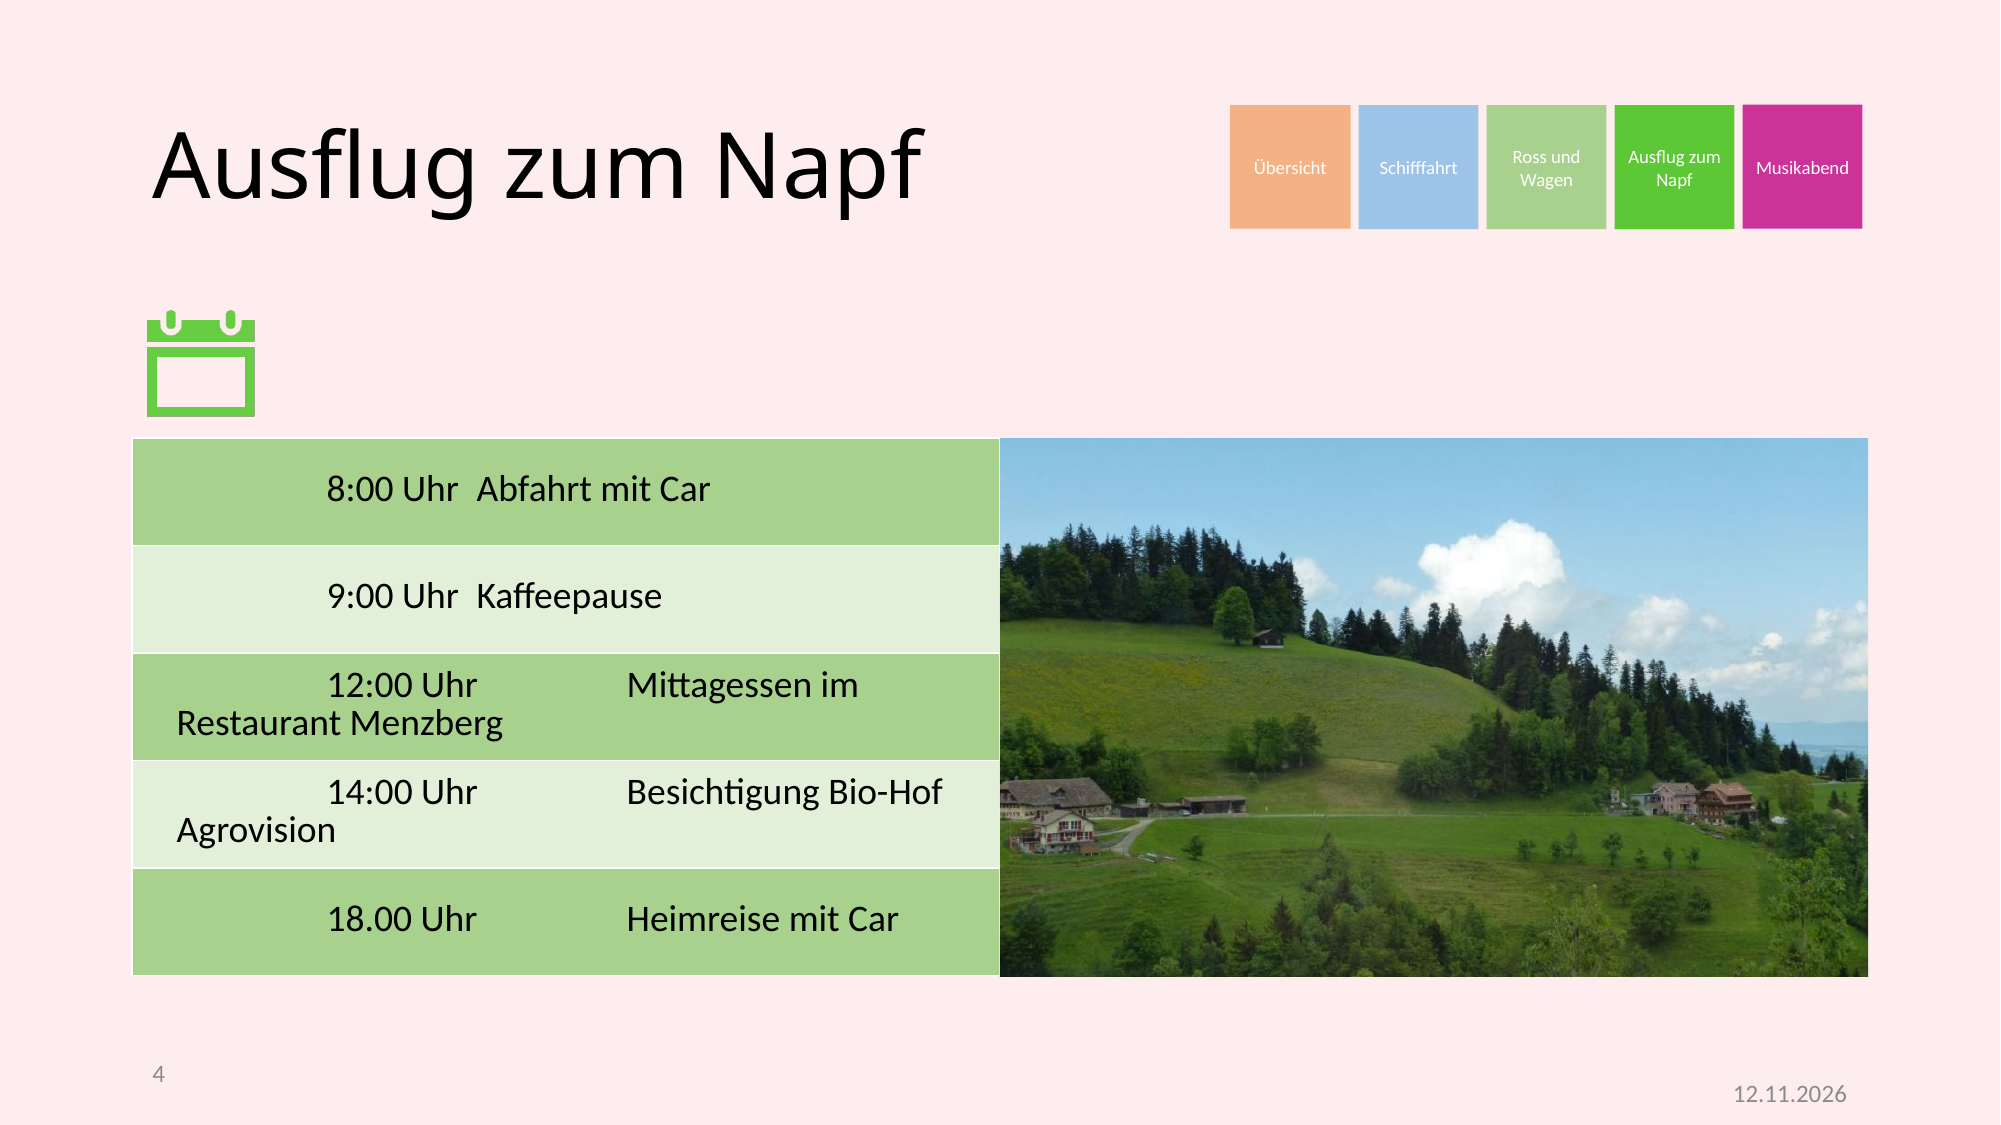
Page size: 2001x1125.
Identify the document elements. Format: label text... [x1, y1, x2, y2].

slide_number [1412, 1062, 1863, 1123]
picture [125, 288, 276, 438]
table_cell 12:00 Uhr Mittagessen im Restaurant Menzberg [133, 654, 999, 760]
title Ausflug zum Napf [137, 59, 1196, 278]
table_header 8:00 Uhr Abfahrt mit Car [133, 439, 999, 545]
table_cell 18.00 Uhr Heimreise mit Car [133, 869, 999, 975]
slide_number 4 [137, 1042, 588, 1103]
table_cell 14:00 Uhr Besichtigung Bio-Hof Agrovision [133, 761, 999, 867]
picture [999, 437, 1869, 977]
table_cell 9:00 Uhr Kaffeepause [133, 546, 999, 652]
